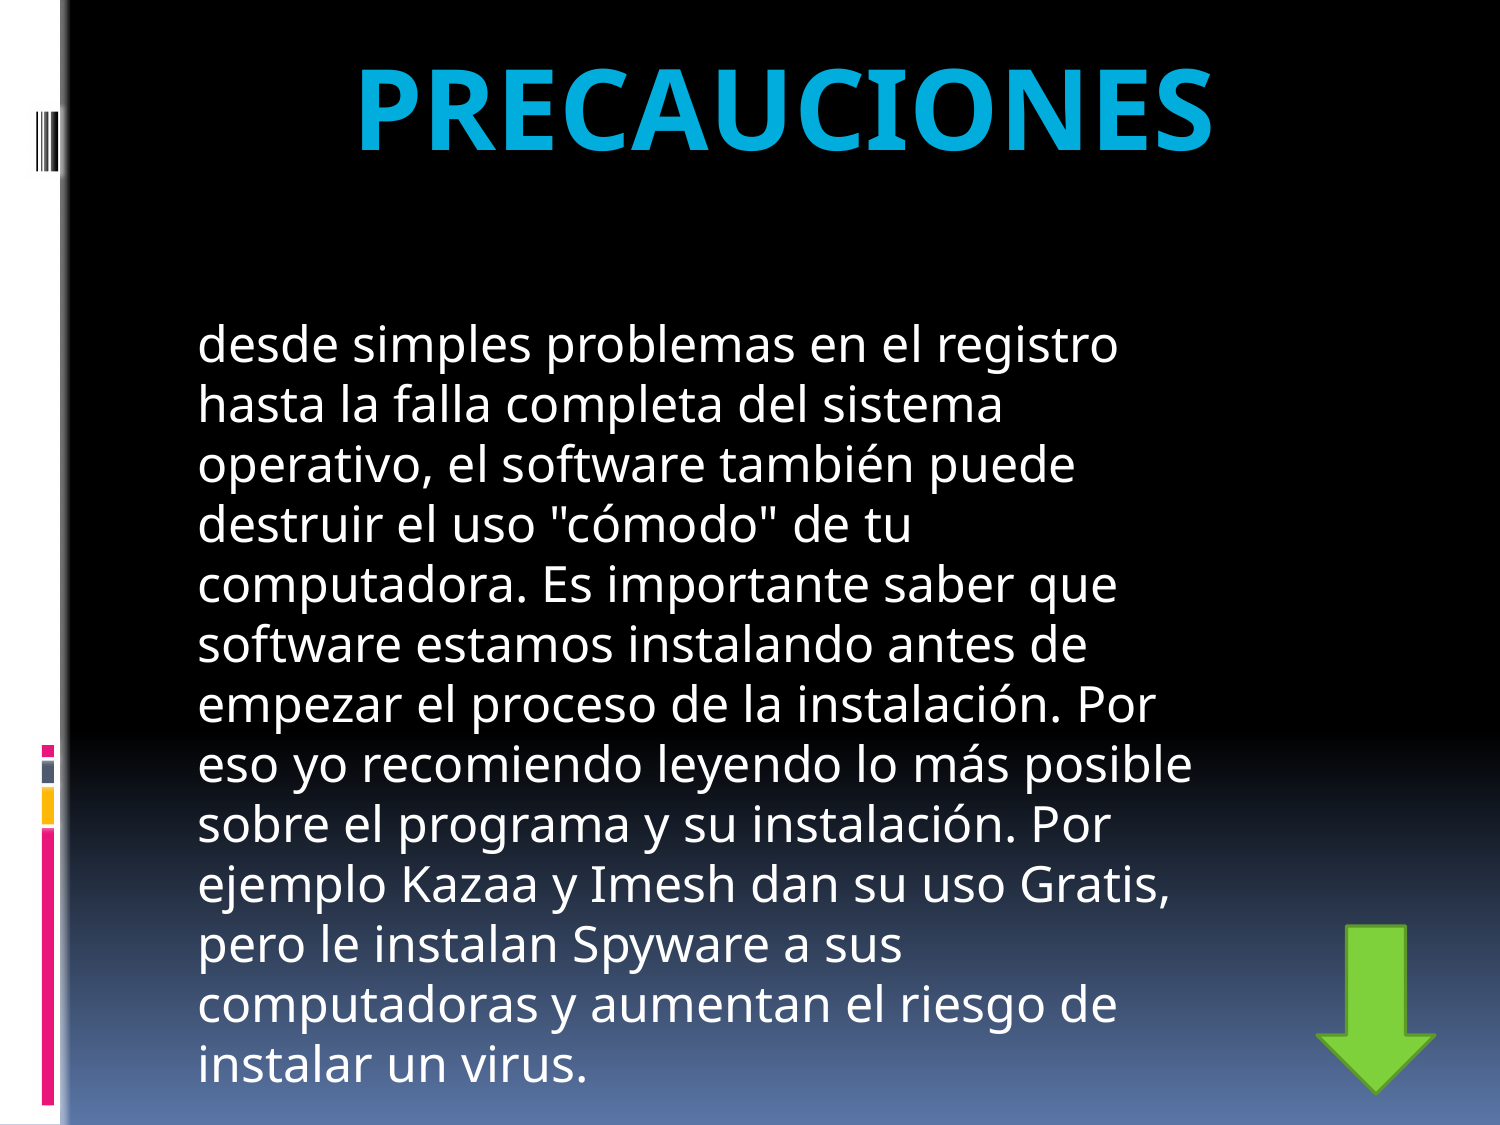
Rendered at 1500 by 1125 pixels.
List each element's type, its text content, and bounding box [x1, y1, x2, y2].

text_box precauciones [337, 30, 1232, 181]
text_box desde simples problemas en el registro hasta la falla completa del sistema operativo, el software también puede destruir el uso "cómodo" de tu computadora. Es importante saber que software estamos instalando antes de empezar el proceso de la instalación. Por eso yo recomiendo leyendo lo más posible sobre el programa y su instalación. Por ejemplo Kazaa y Imesh dan su uso Gratis, pero le instalan Spyware a sus computadoras y aumentan el riesgo de instalar un virus. [182, 304, 1235, 1100]
text_box [1315, 924, 1437, 1096]
